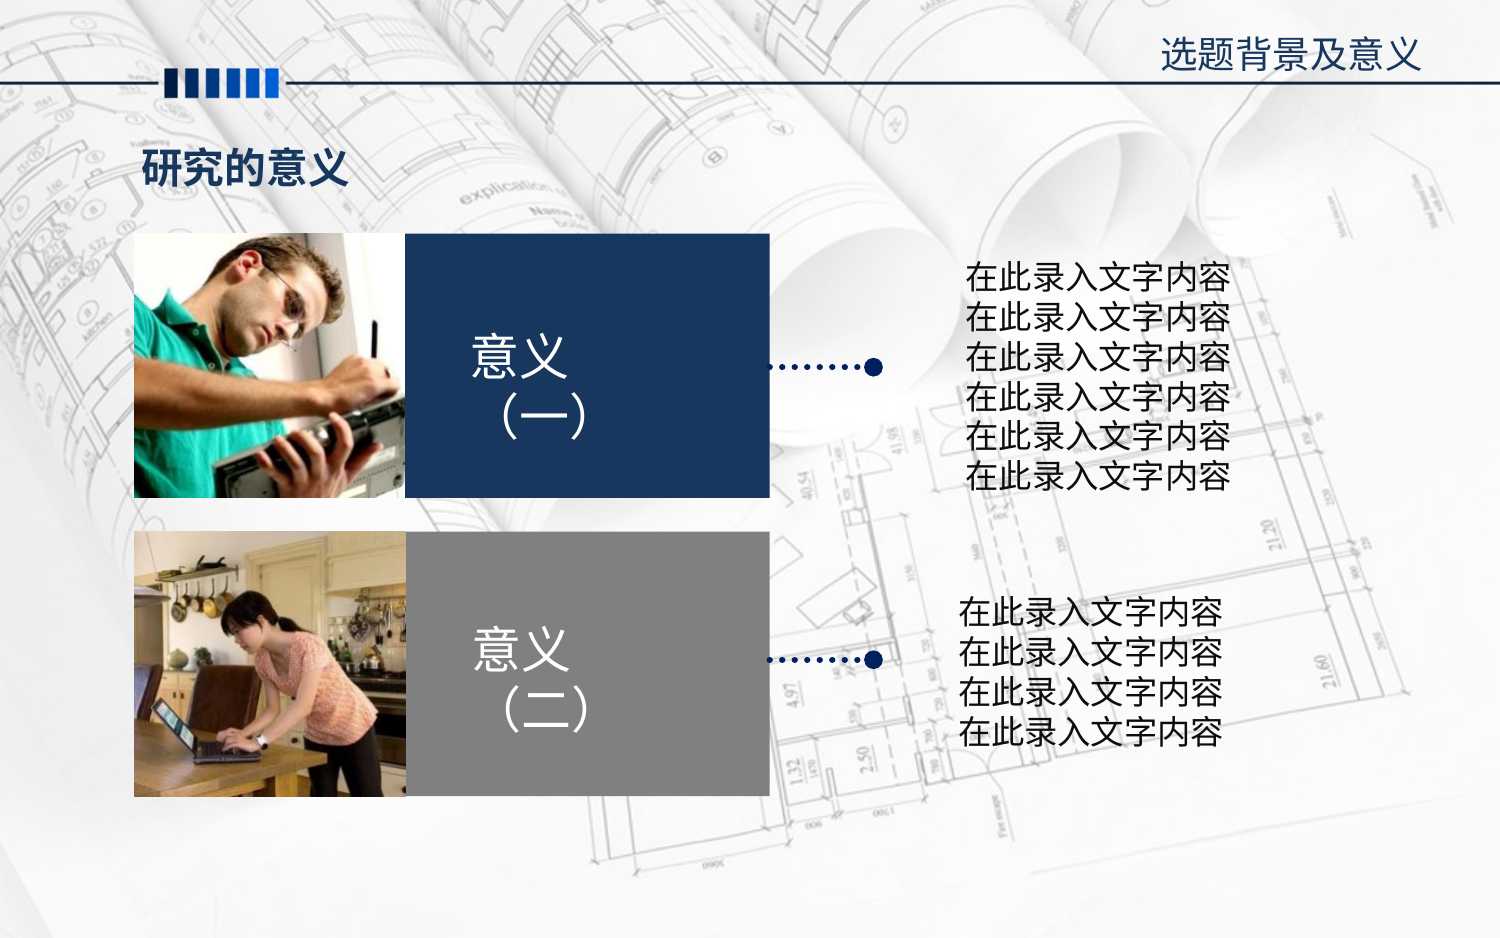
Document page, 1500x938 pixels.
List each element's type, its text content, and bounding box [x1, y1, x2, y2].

picture [0, 0, 1500, 938]
text_box 选题背景及意义 [1120, 23, 1463, 84]
text_box 在此录入文字内容 在此录入文字内容 在此录入文字内容 在此录入文字内容 在此录入文字内容 在此录入文字内容 [887, 250, 1311, 502]
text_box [134, 531, 770, 797]
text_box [134, 233, 770, 499]
text_box 在此录入文字内容 在此录入文字内容 在此录入文字内容 在此录入文字内容 [887, 585, 1295, 757]
text_box 研究的意义 [125, 134, 366, 200]
